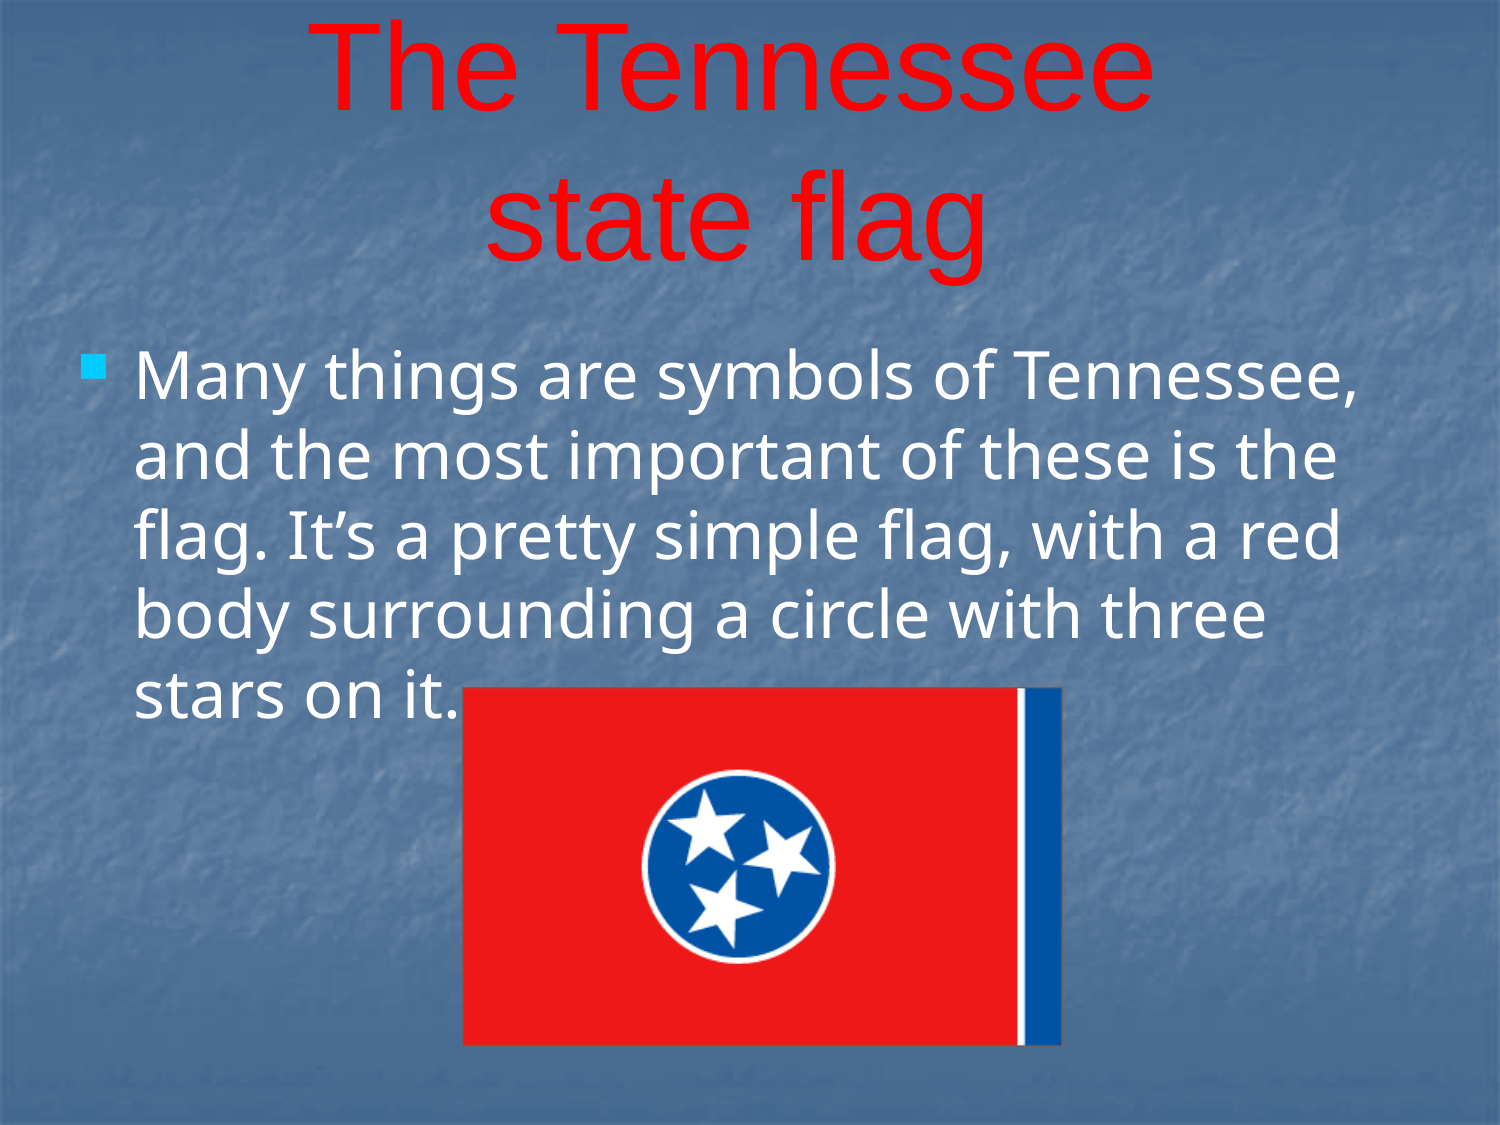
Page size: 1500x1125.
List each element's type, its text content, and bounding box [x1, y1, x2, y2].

title The Tennessee state flag [74, 44, 1426, 326]
list Many things are symbols of Tennessee, and the most important of these is the flag. It’s a pretty simple flag, with a red body surrounding a circle with three stars on it. [62, 324, 1413, 1068]
picture [462, 687, 1063, 1048]
